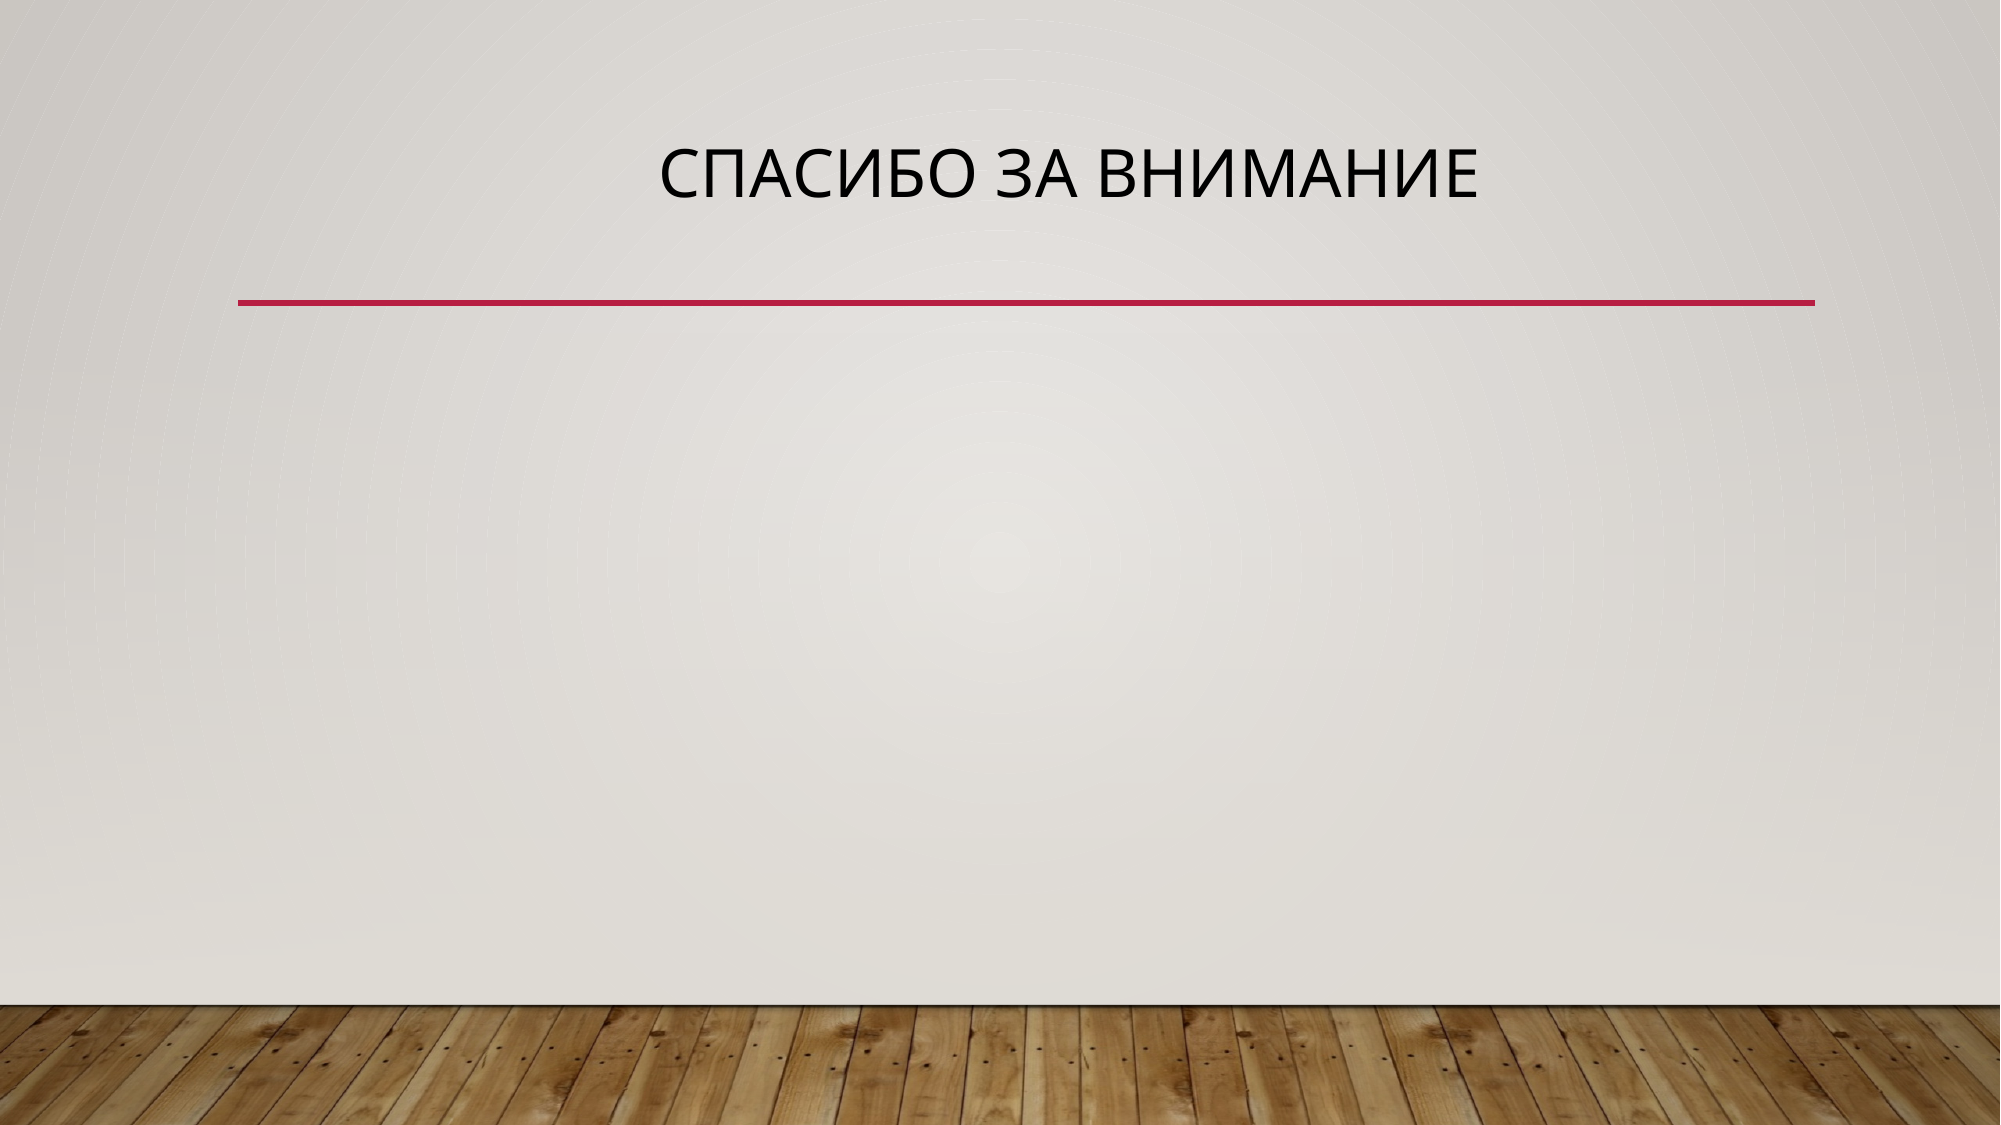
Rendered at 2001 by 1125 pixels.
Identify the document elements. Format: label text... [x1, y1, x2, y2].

title Спасибо за внимание [212, 131, 1788, 305]
picture [0, 1005, 2000, 1125]
